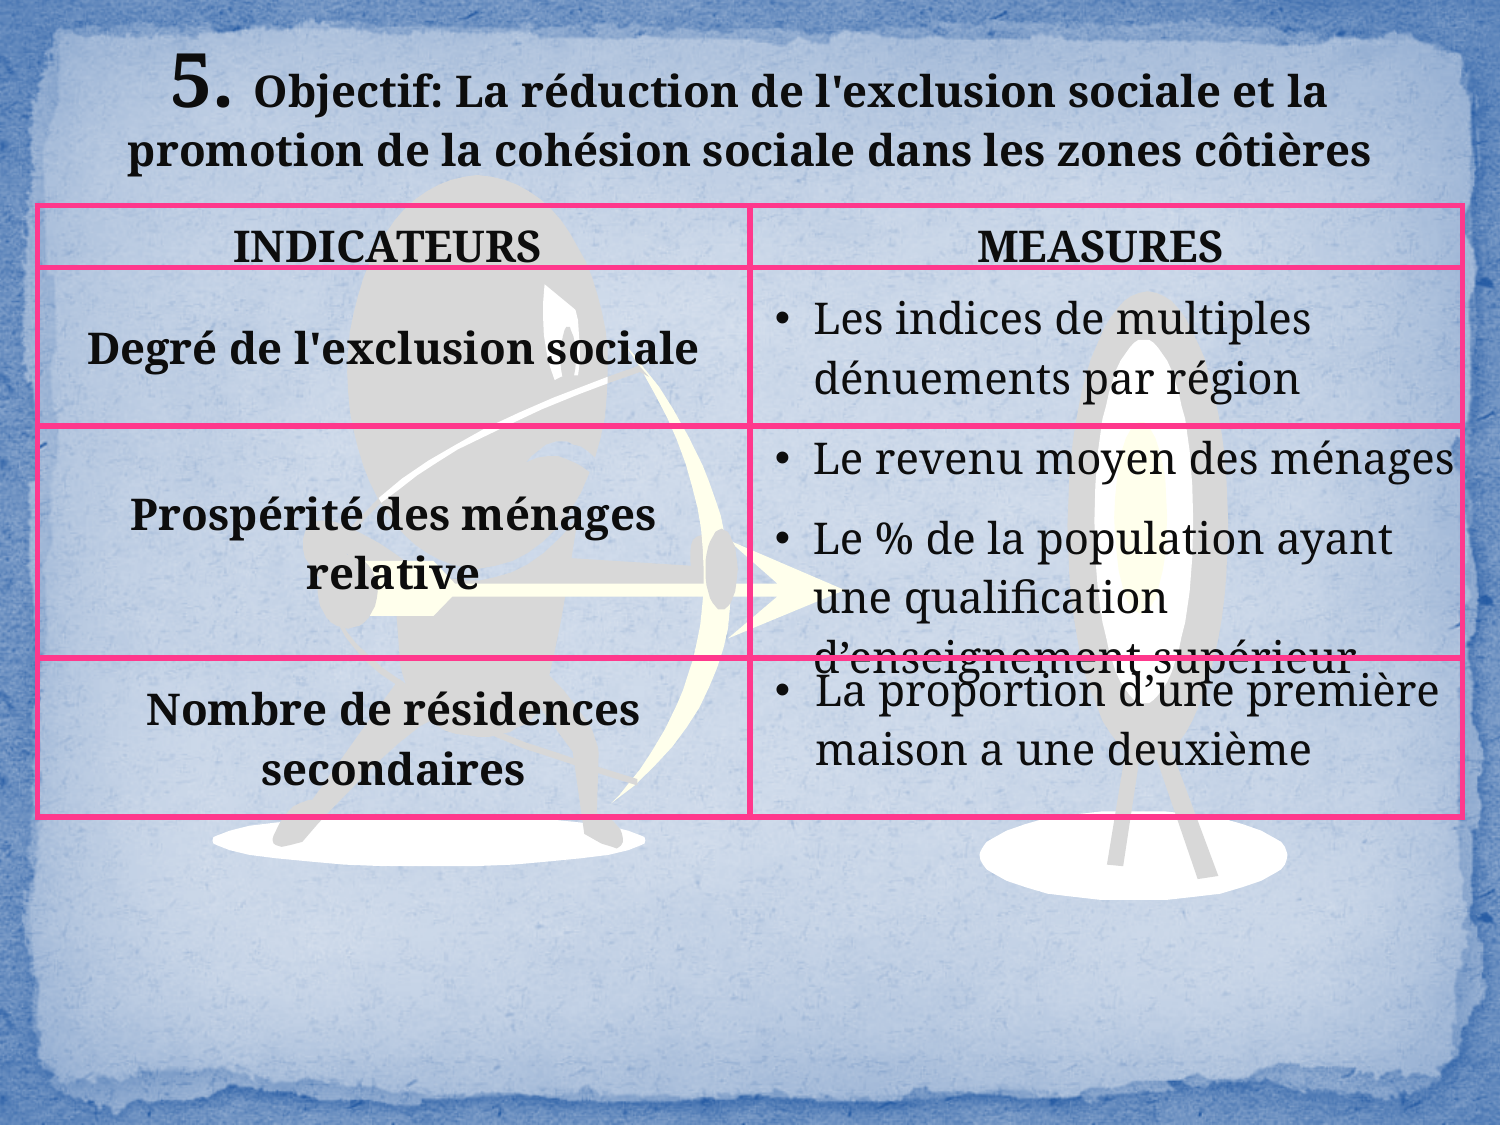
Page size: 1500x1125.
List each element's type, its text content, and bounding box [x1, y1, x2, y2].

table_cell Les indices de multiples dénuements par région [1291, 270, 1460, 423]
table_cell Degré de l'exclusion sociale [40, 270, 207, 423]
table_cell La proportion d’une première maison a une deuxième [1291, 661, 1460, 814]
table_cell Nombre de résidences secondaires [40, 661, 207, 814]
table_header MEASURES [1291, 208, 1460, 265]
table_cell Prospérité des ménages relative [40, 429, 207, 655]
text_box 5. Objectif: La réduction de l'exclusion sociale et la promotion de la cohésion sociale dans les zones côtières [37, 24, 1463, 183]
table_header INDICATEURS [40, 208, 207, 265]
picture [212, 174, 1288, 901]
table_cell Le revenu moyen des ménages Le % de la population ayant une qualification d’enseignement supérieur [1291, 429, 1460, 655]
